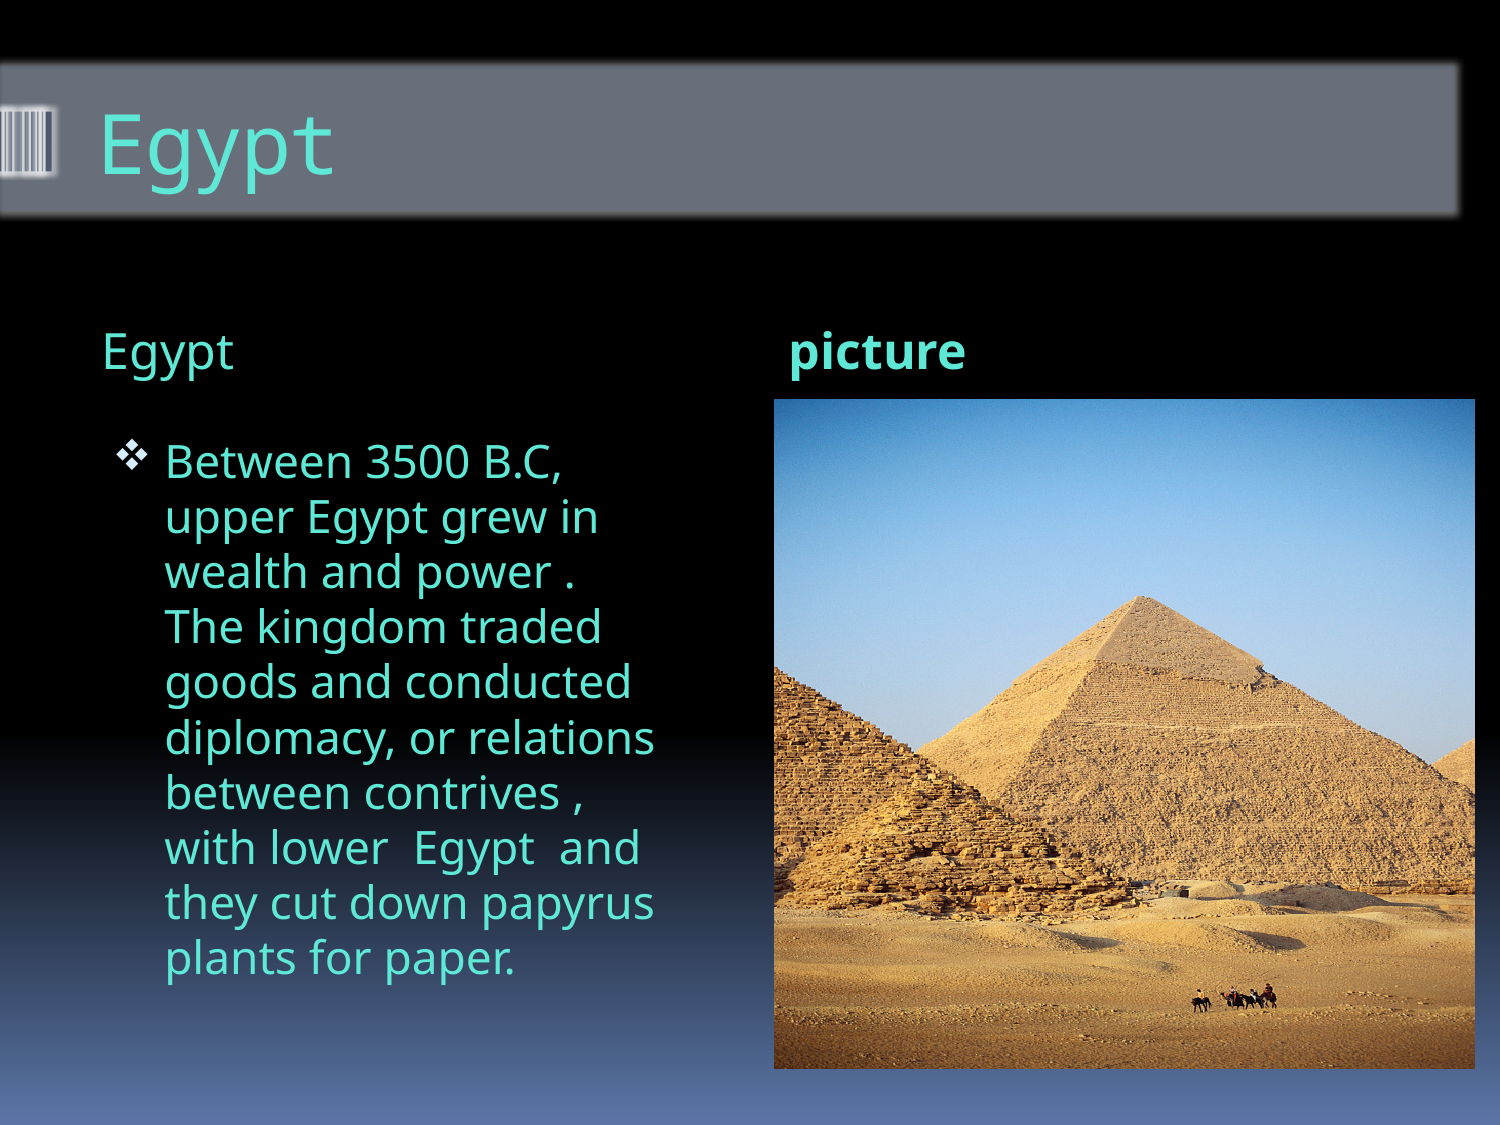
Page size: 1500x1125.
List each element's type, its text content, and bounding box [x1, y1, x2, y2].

title Egypt [82, 83, 1358, 234]
picture [774, 399, 1476, 1069]
list picture [761, 296, 1425, 402]
list Egypt [75, 296, 738, 402]
list Between 3500 B.C, upper Egypt grew in wealth and power . The kingdom traded goods and conducted diplomacy, or relations between contrives , with lower Egypt and they cut down papyrus plants for paper. [87, 425, 676, 1036]
